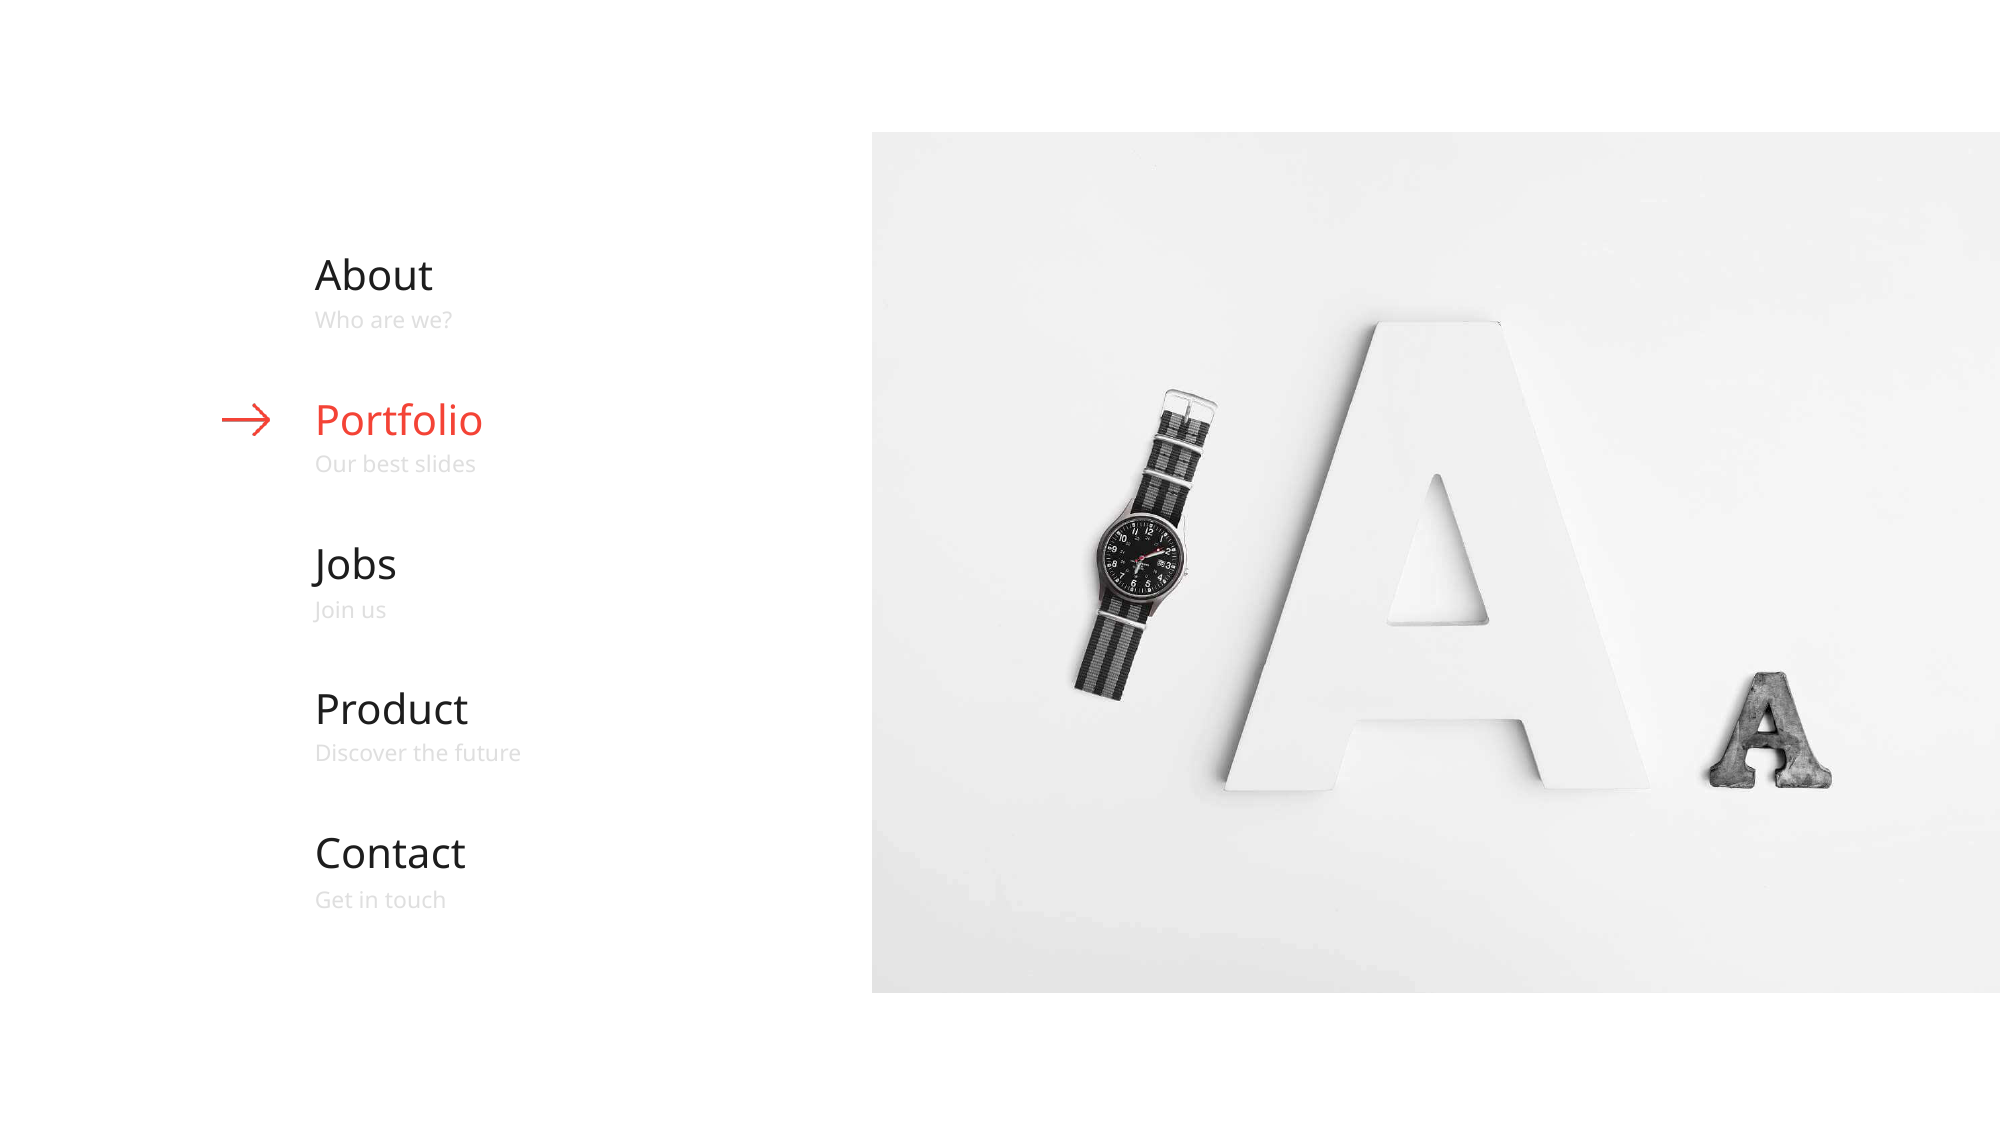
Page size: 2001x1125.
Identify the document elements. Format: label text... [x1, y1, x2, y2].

text_box Get in touch [314, 880, 827, 914]
picture [872, 132, 2000, 993]
text_box Discover the future [314, 733, 827, 767]
text_box Contact [314, 821, 827, 877]
picture [220, 393, 270, 443]
text_box Portfolio [314, 388, 827, 443]
text_box Join us [314, 590, 827, 624]
text_box Who are we? [314, 300, 827, 334]
text_box Jobs [314, 532, 827, 589]
text_box Our best slides [314, 443, 827, 477]
text_box Product [314, 677, 827, 733]
text_box About [314, 244, 827, 300]
